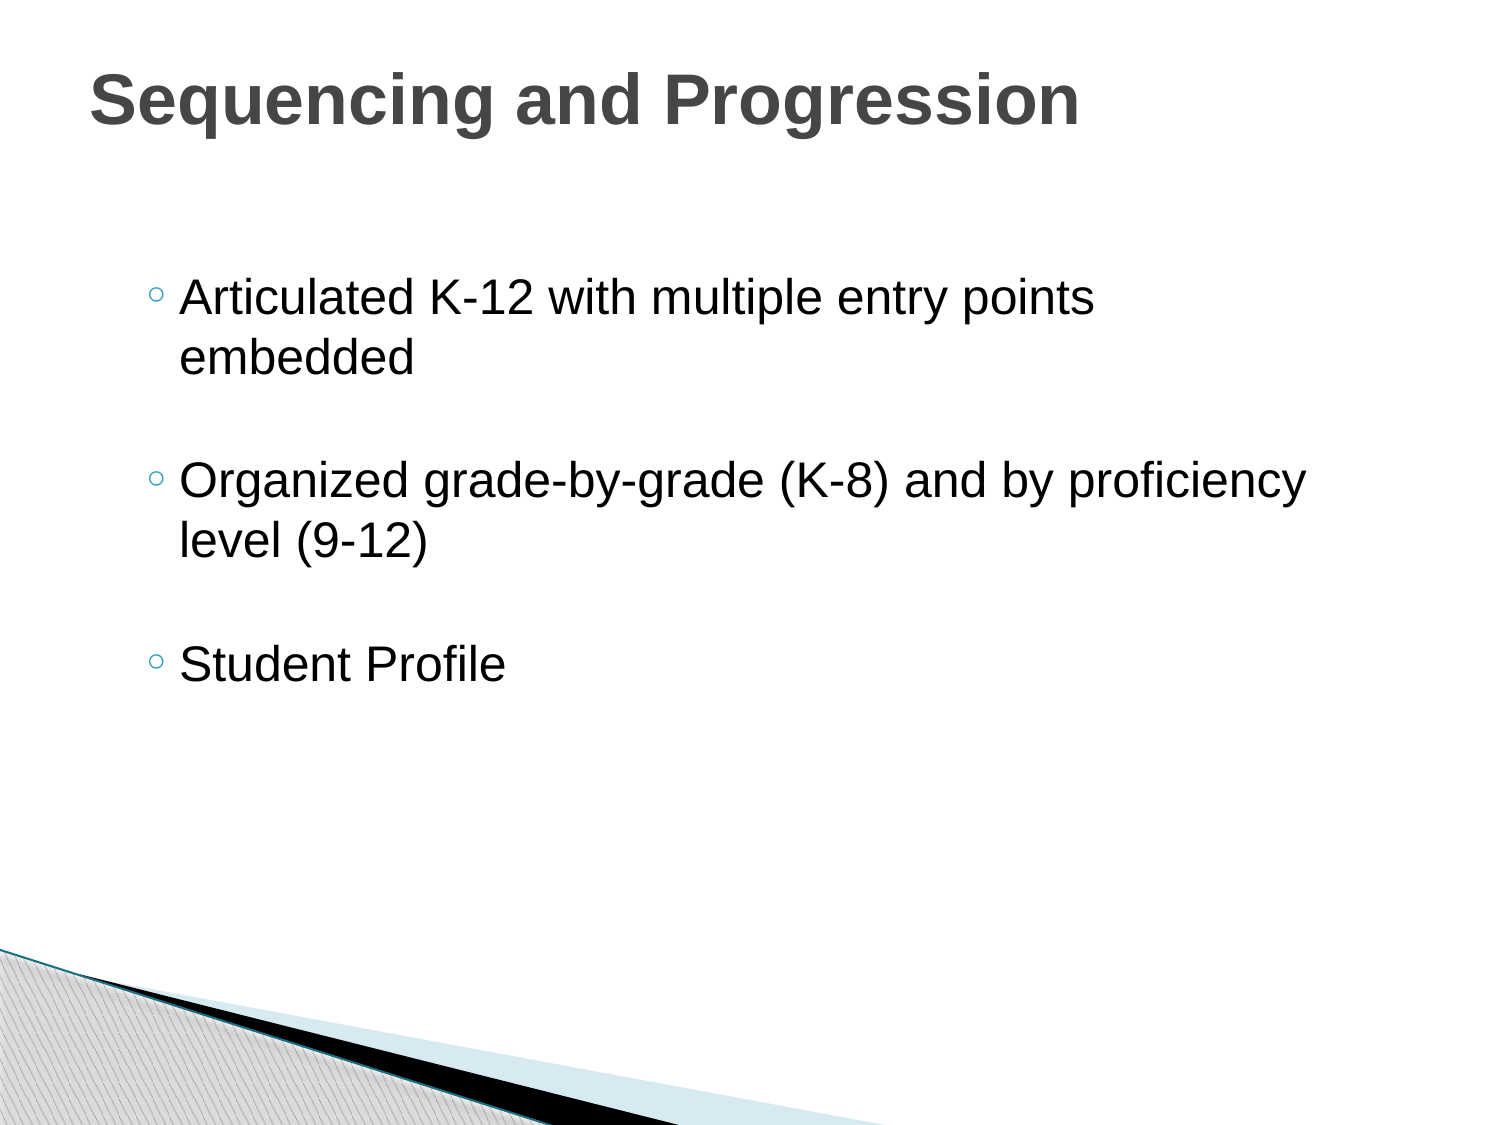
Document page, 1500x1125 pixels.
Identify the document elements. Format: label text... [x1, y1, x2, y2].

list Articulated K-12 with multiple entry points embedded Organized grade-by-grade (K-8) and by proficiency level (9-12) Student Profile [62, 200, 1338, 988]
title Sequencing and Progression [75, 45, 1425, 233]
